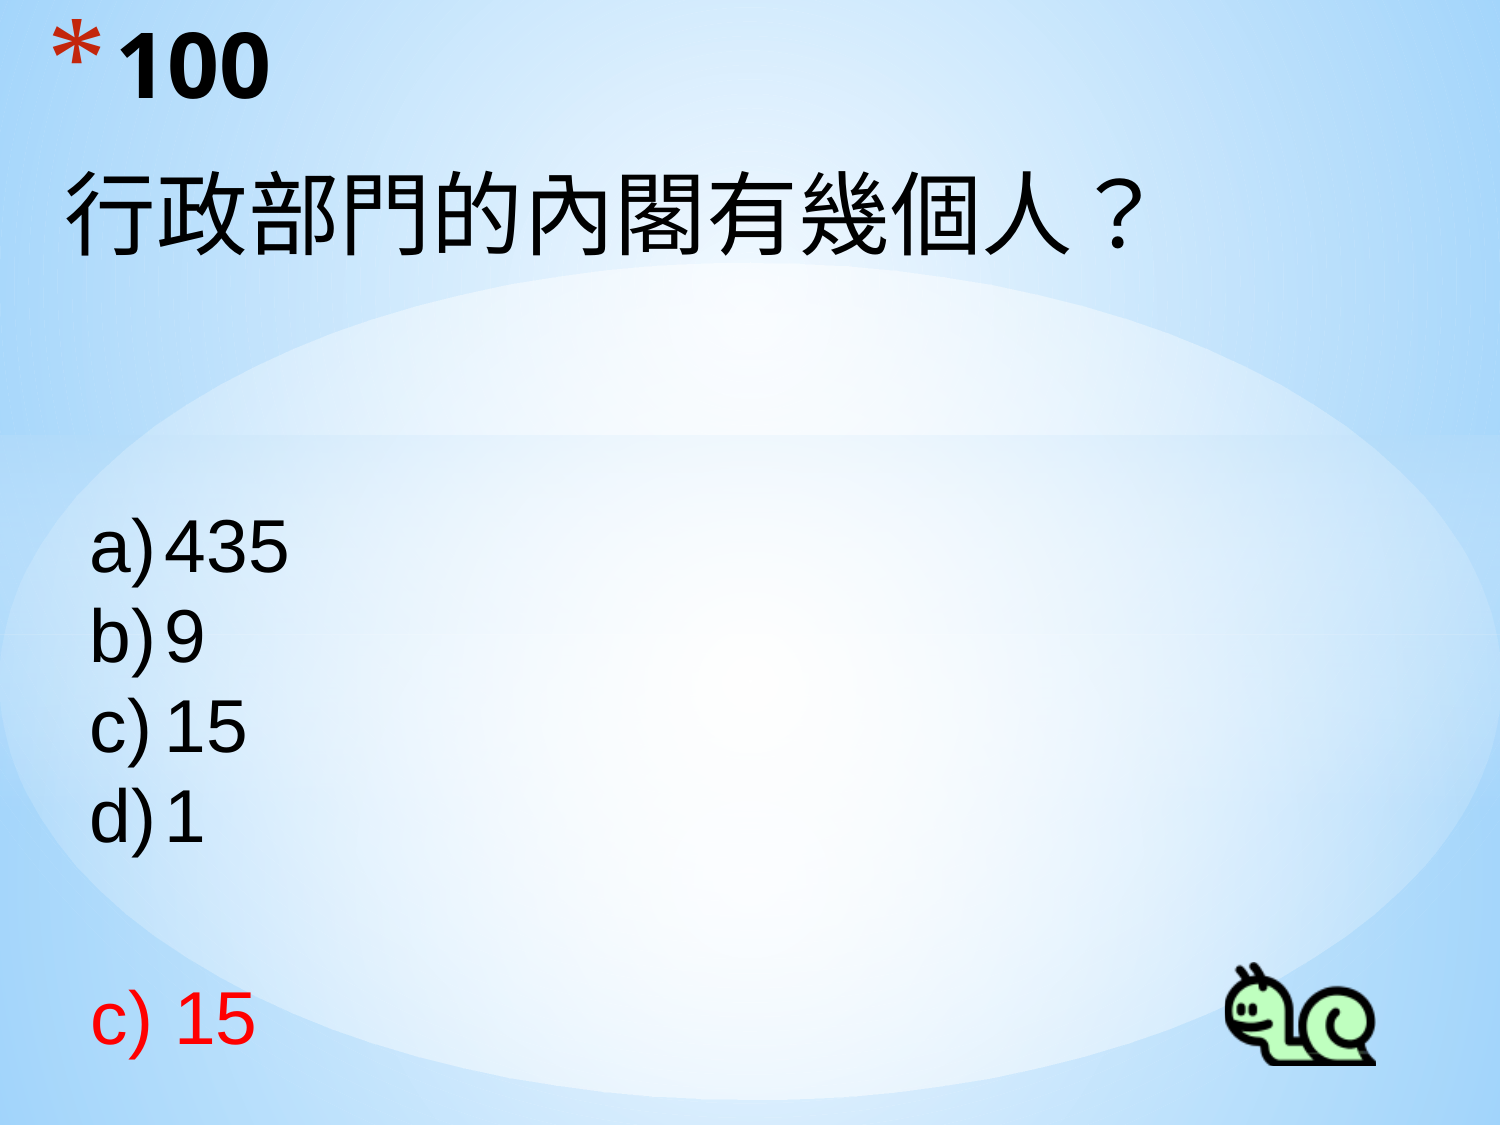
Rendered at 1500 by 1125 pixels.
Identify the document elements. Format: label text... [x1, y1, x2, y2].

text_box 行政部門的內閣有幾個人？ [49, 149, 1463, 275]
text_box c) 15 [76, 962, 273, 1068]
text_box 435 9 15 1 [75, 399, 475, 865]
title 100 [6, 0, 363, 125]
picture [1224, 962, 1377, 1067]
